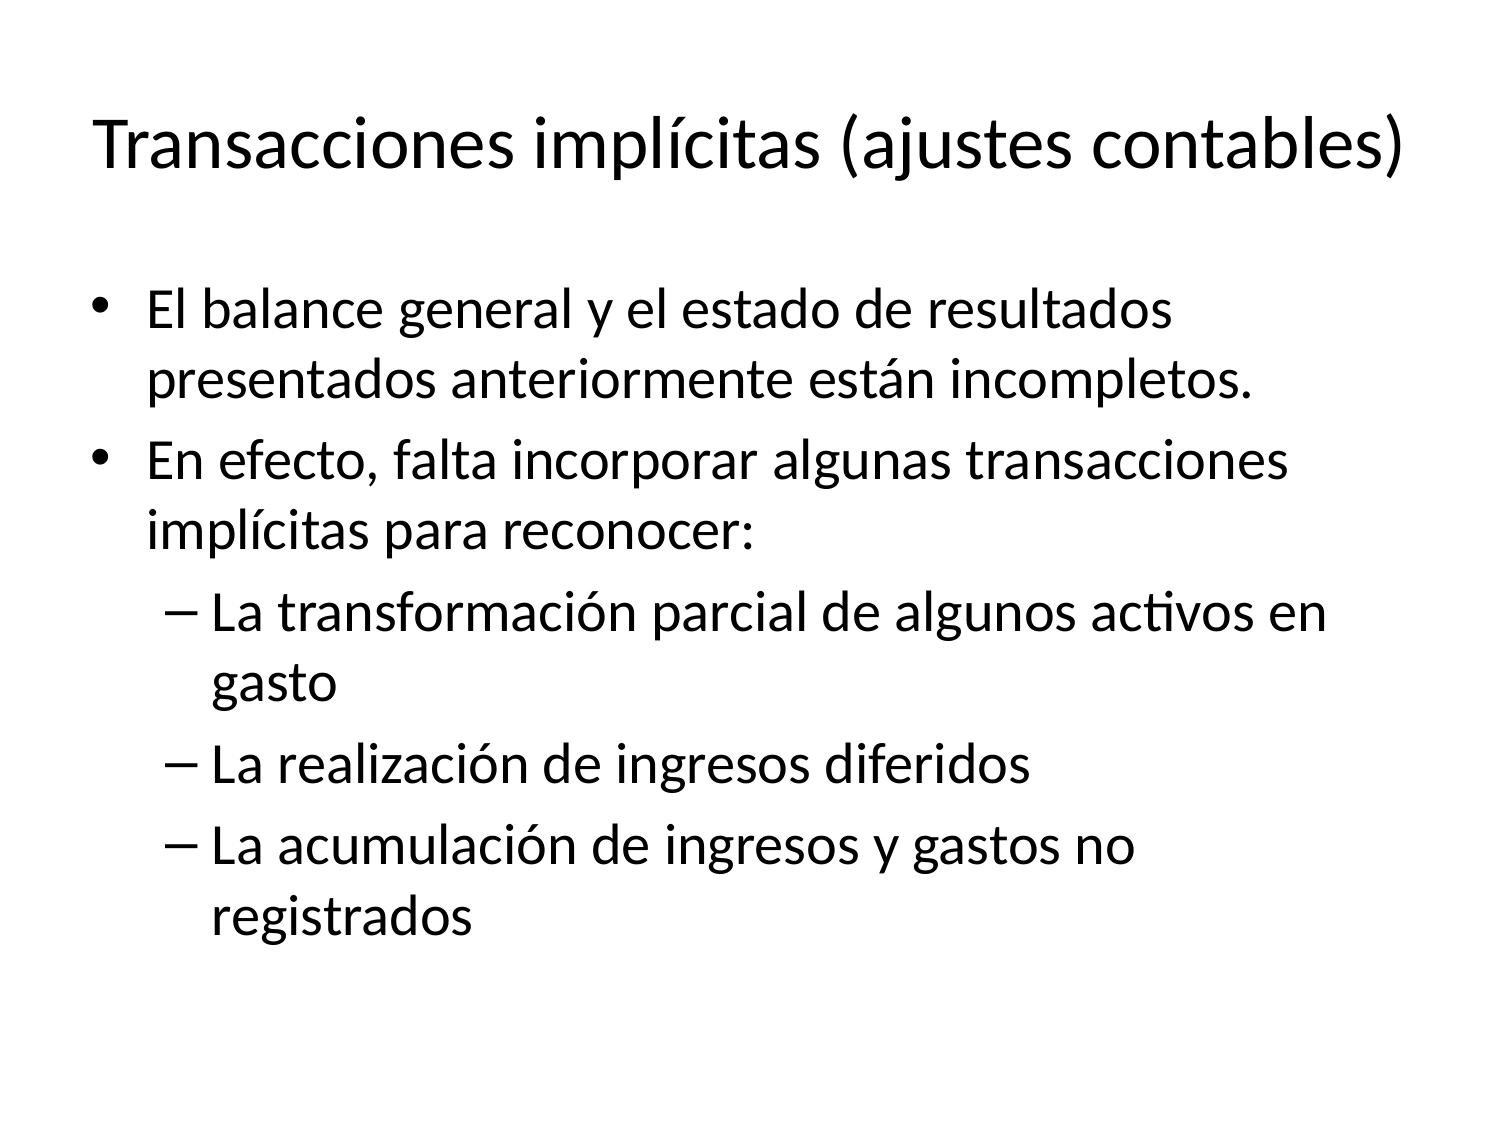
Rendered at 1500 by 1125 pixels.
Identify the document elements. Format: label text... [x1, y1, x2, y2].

list El balance general y el estado de resultados presentados anteriormente están incompletos. En efecto, falta incorporar algunas transacciones implícitas para reconocer: La transformación parcial de algunos activos en gasto La realización de ingresos diferidos La acumulación de ingresos y gastos no registrados [75, 262, 1425, 1005]
title Transacciones implícitas (ajustes contables) [75, 45, 1425, 233]
